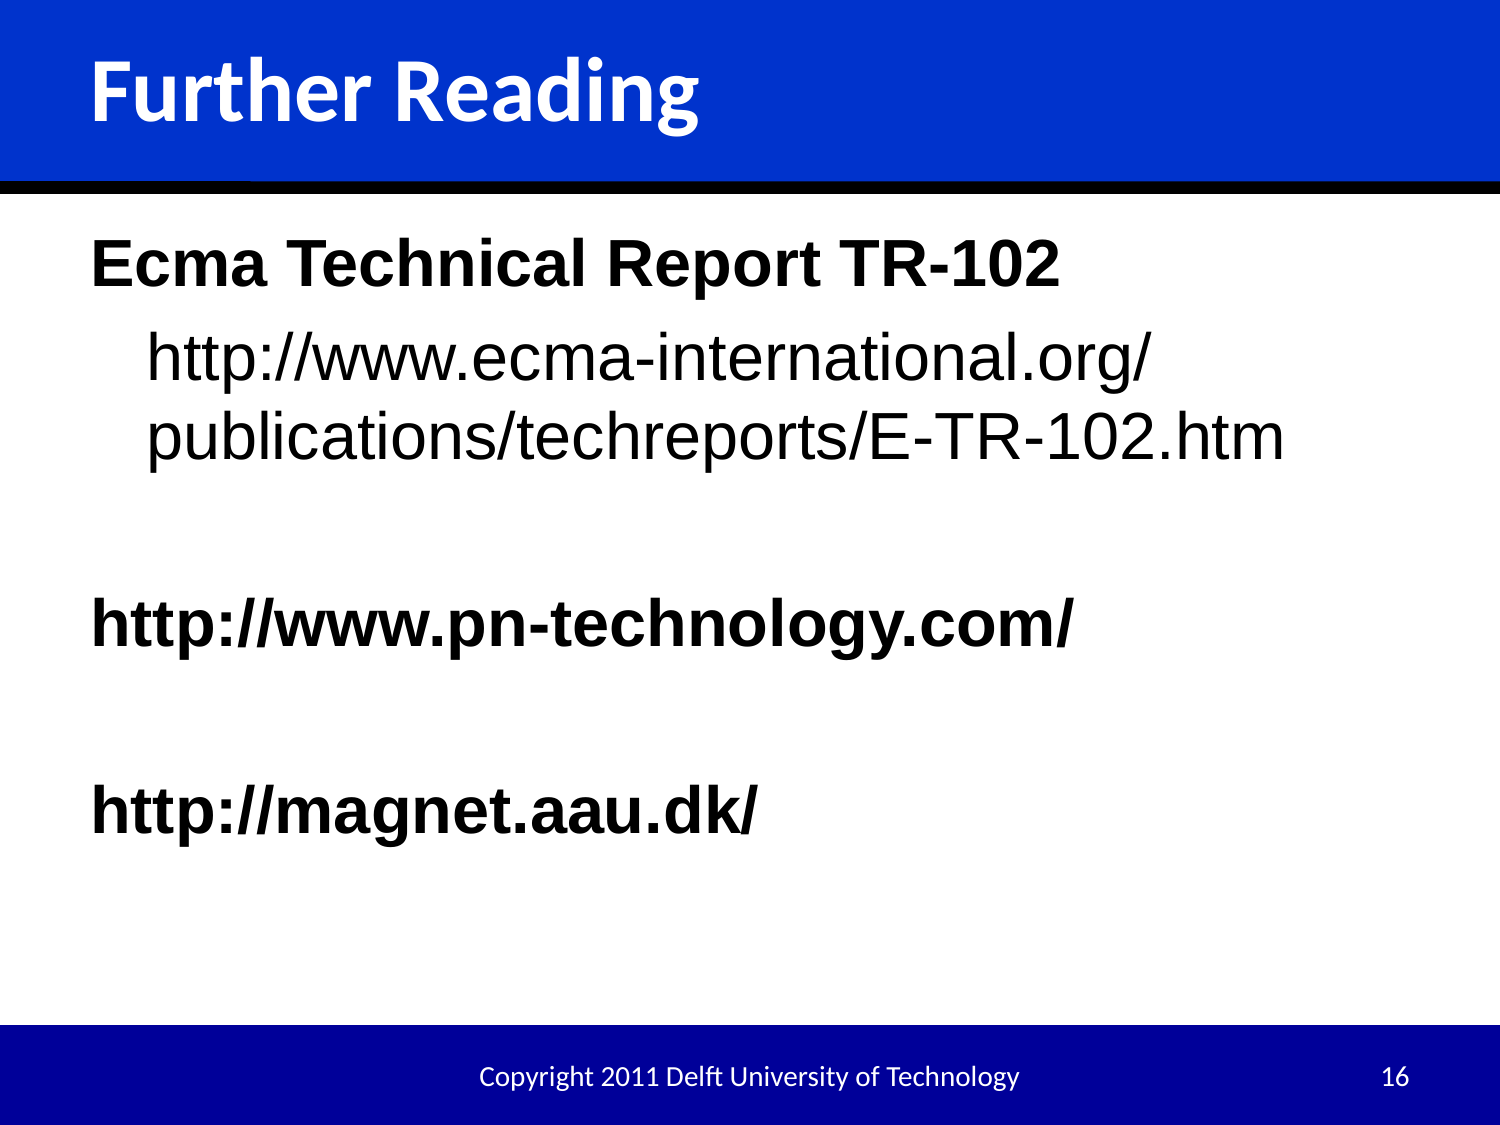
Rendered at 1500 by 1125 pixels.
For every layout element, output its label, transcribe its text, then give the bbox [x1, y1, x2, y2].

footer Copyright 2011 Delft University of Technology [437, 1049, 1063, 1103]
title Further Reading [74, 24, 1426, 163]
slide_number 16 [1074, 1049, 1426, 1103]
list Ecma Technical Report TR-102 http://www.ecma-international.org/ publications/techreports/E-TR-102.htm http://www.pn-technology.com/ http://magnet.aau.dk/ [74, 212, 1426, 1006]
